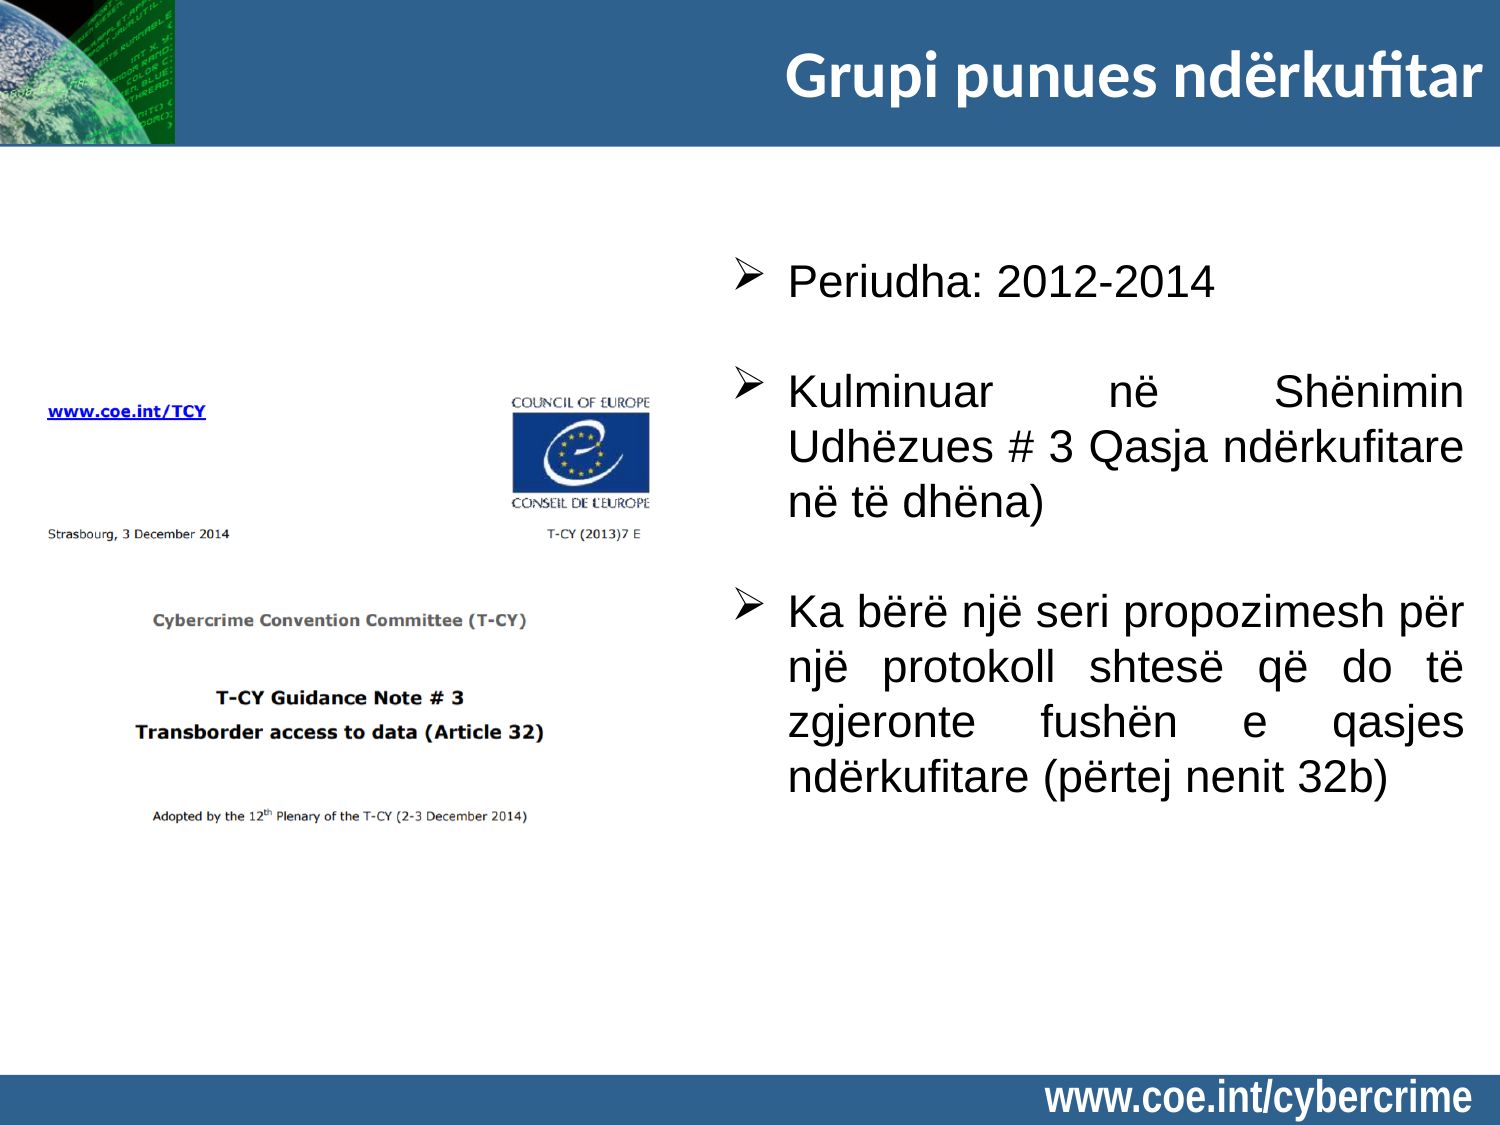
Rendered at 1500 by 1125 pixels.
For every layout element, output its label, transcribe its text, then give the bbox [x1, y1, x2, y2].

text_box [0, 1073, 1030, 1125]
text_box www.coe.int/cybercrime [1030, 1059, 1500, 1125]
text_box Periudha: 2012-2014 Kulminuar në Shënimin Udhëzues # 3 Qasja ndërkufitare në të dhëna) Ka bërë një seri propozimesh për një protokoll shtesë që do të zgjeronte fushën e qasjes ndërkufitare (përtej nenit 32b) [716, 244, 1480, 864]
text_box Grupi punues ndërkufitar [177, 0, 1500, 149]
picture [0, 0, 175, 144]
picture [41, 391, 662, 831]
